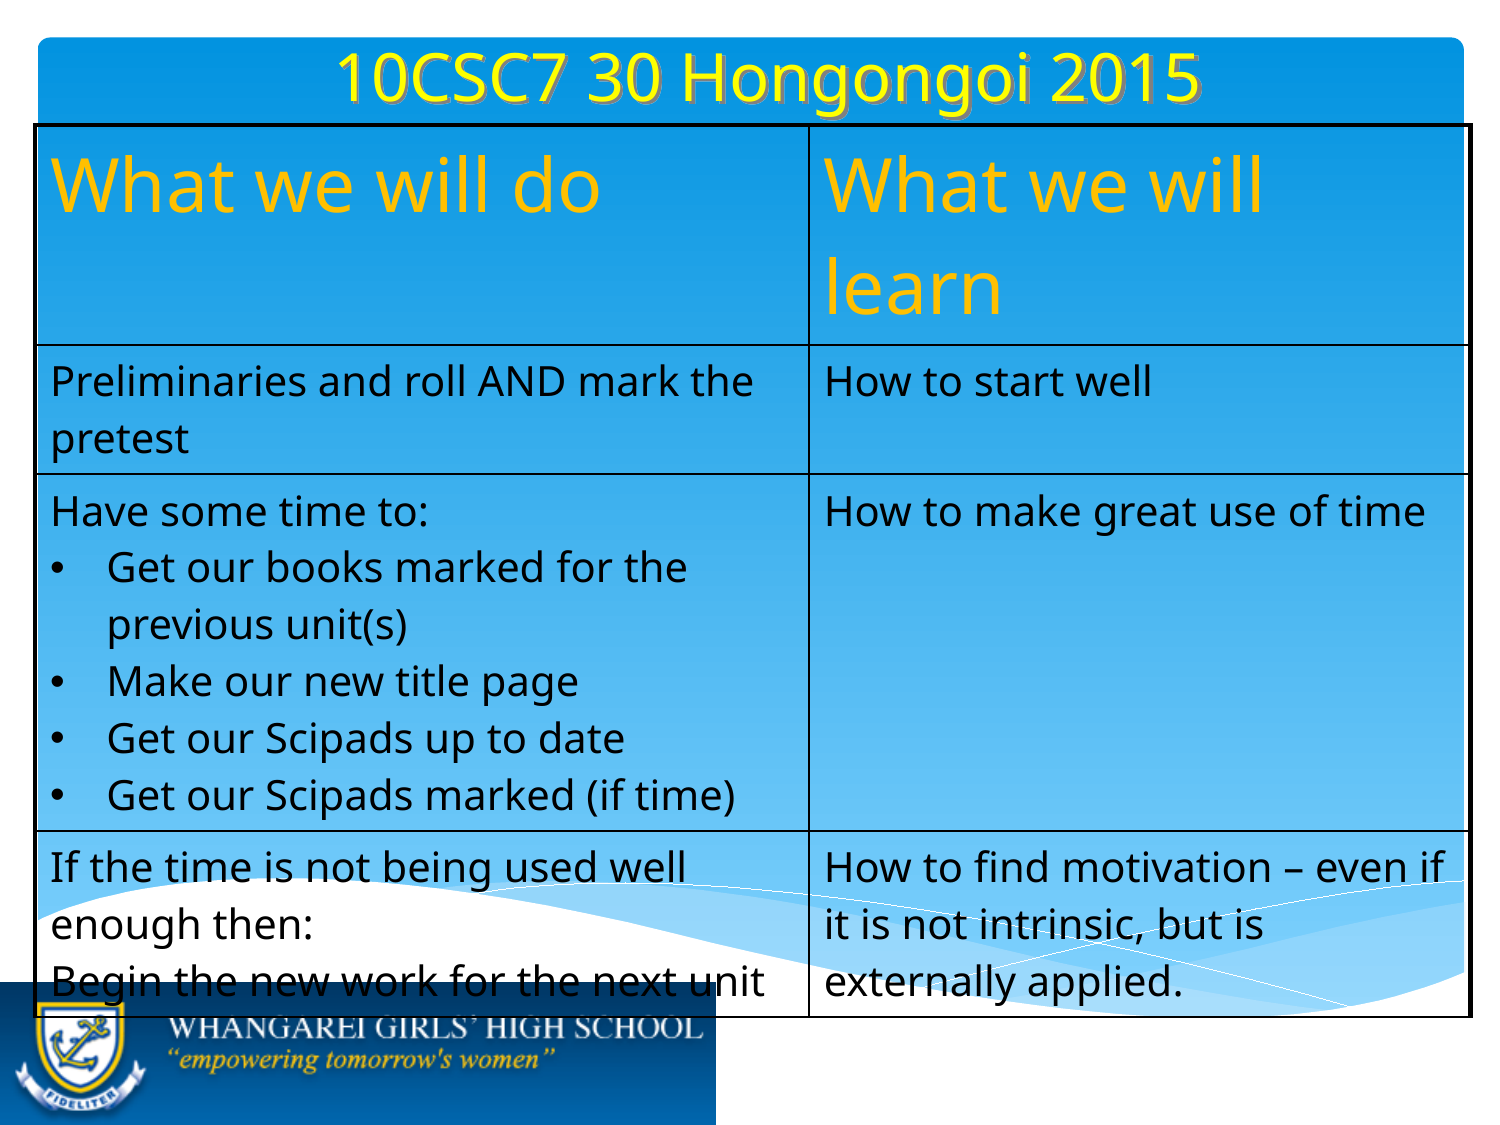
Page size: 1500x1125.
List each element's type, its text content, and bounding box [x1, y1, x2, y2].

table_cell How to find motivation – even if it is not intrinsic, but is externally applied. [810, 832, 1468, 1016]
table_header What we will do [37, 127, 808, 344]
table_cell How to start well [810, 346, 1468, 473]
table_cell If the time is not being used well enough then: Begin the new work for the next unit [37, 832, 808, 1016]
table_cell Preliminaries and roll AND mark the pretest [37, 346, 808, 473]
table_cell How to make great use of time [810, 475, 1468, 830]
table_cell Have some time to: Get our books marked for the previous unit(s) Make our new title page Get our Scipads up to date Get our Scipads marked (if time) [37, 475, 808, 830]
table_header What we will learn [810, 127, 1468, 344]
picture [0, 982, 716, 1125]
text_box 10CSC7 30 Hongongoi 2015 [162, 24, 1375, 123]
